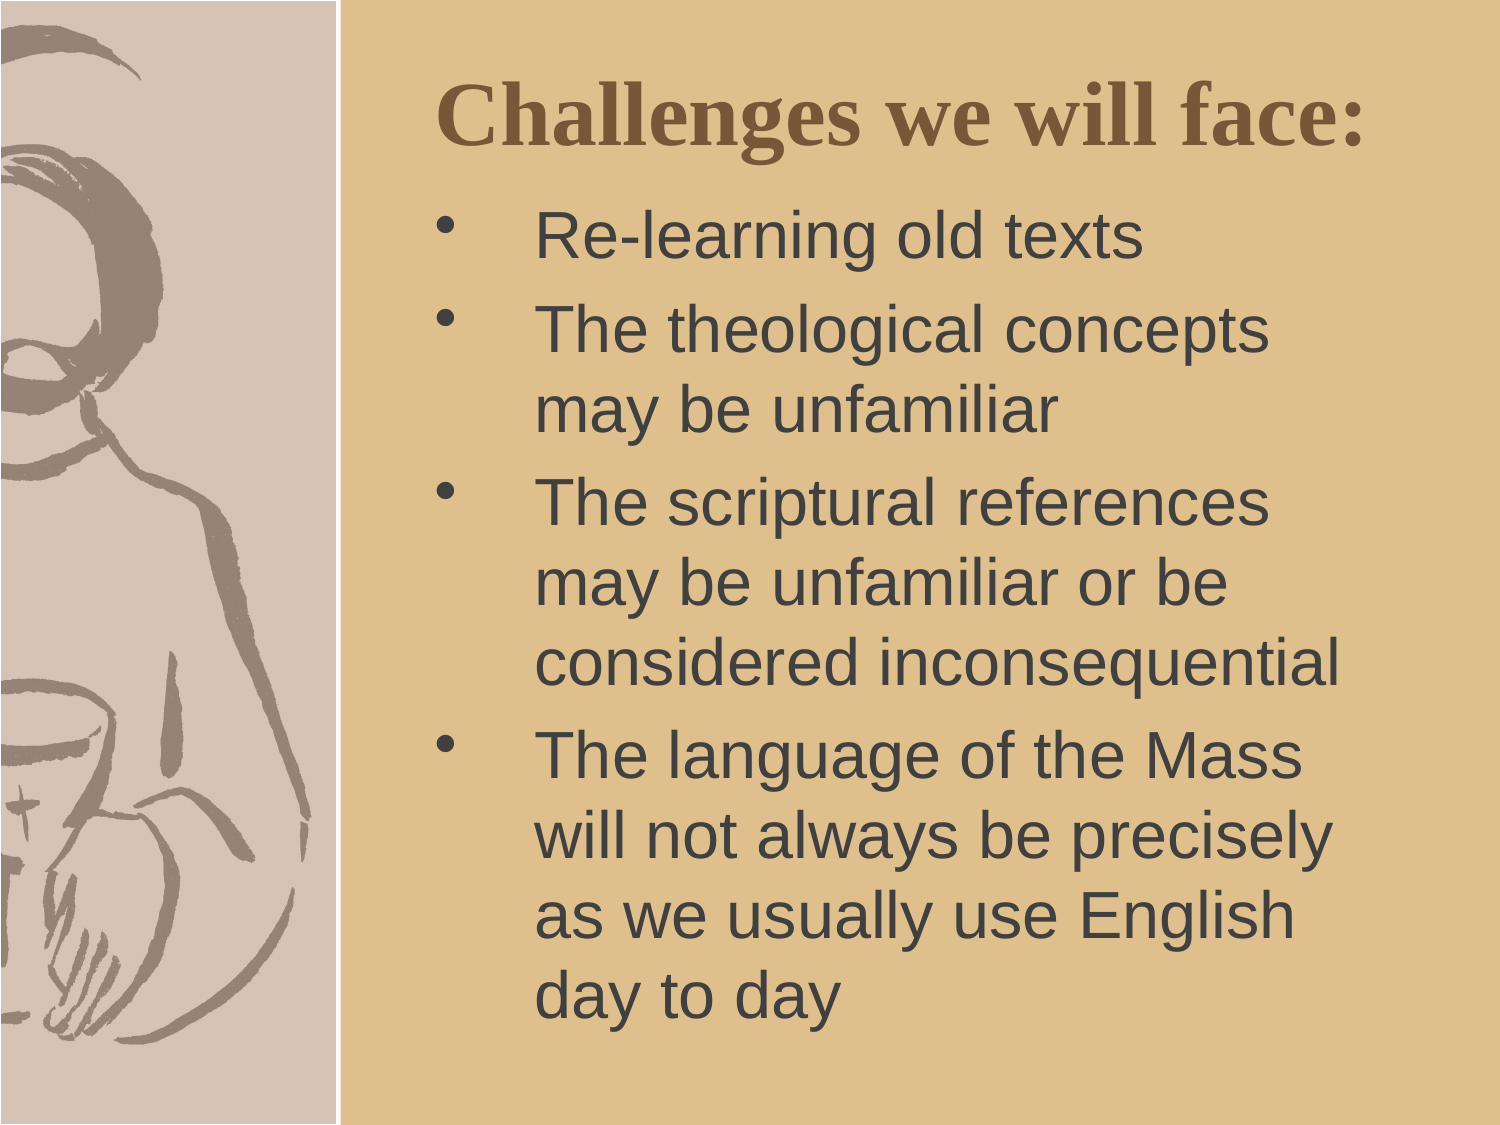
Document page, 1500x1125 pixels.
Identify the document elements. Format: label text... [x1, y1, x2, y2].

picture [337, 0, 341, 1125]
title Challenges we will face: [419, 42, 1388, 175]
list Re-learning old texts The theological concepts may be unfamiliar The scriptural references may be unfamiliar or be considered inconsequential The language of the Mass will not always be precisely as we usually use English day to day [419, 184, 1388, 860]
